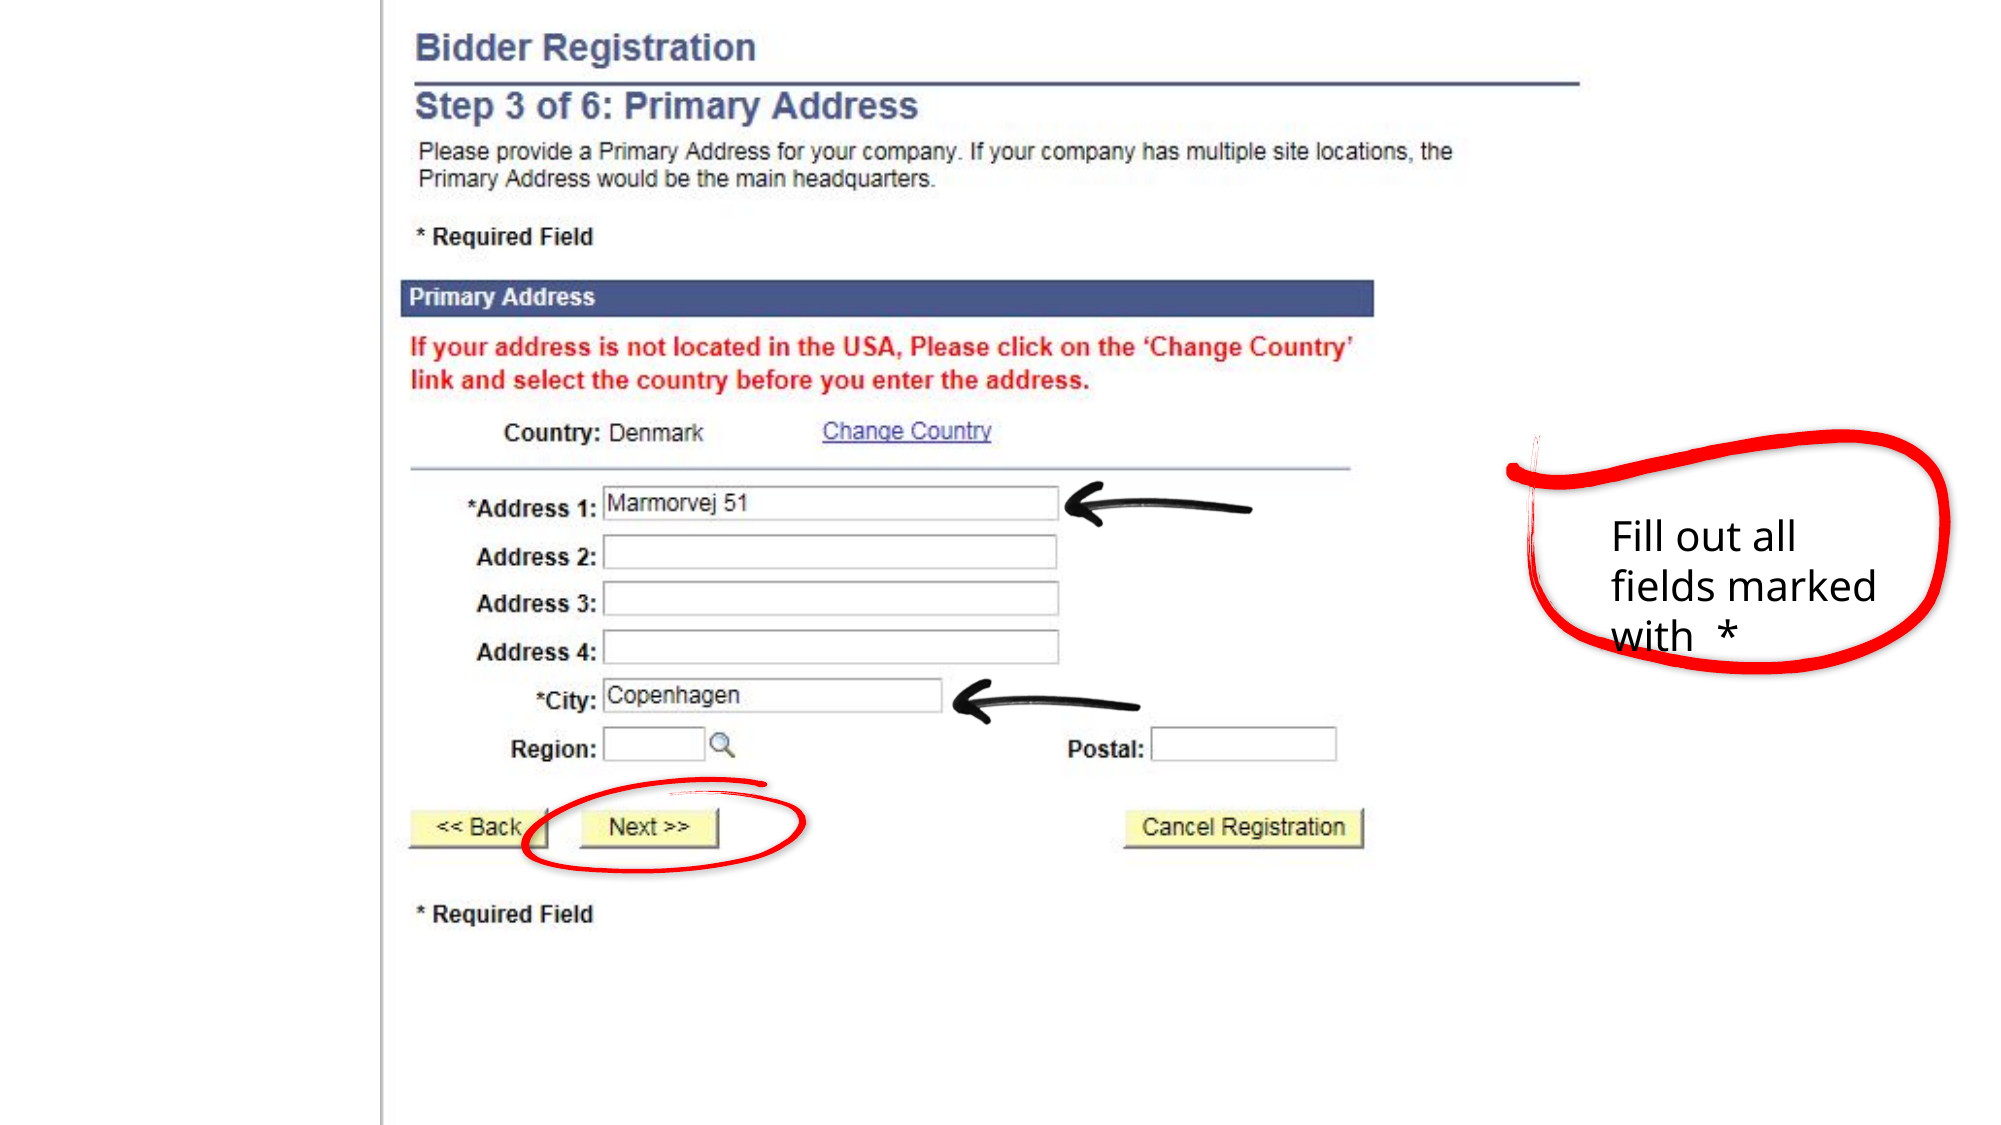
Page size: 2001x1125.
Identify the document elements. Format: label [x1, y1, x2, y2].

picture [380, 0, 1625, 1125]
text_box [957, 429, 1951, 748]
